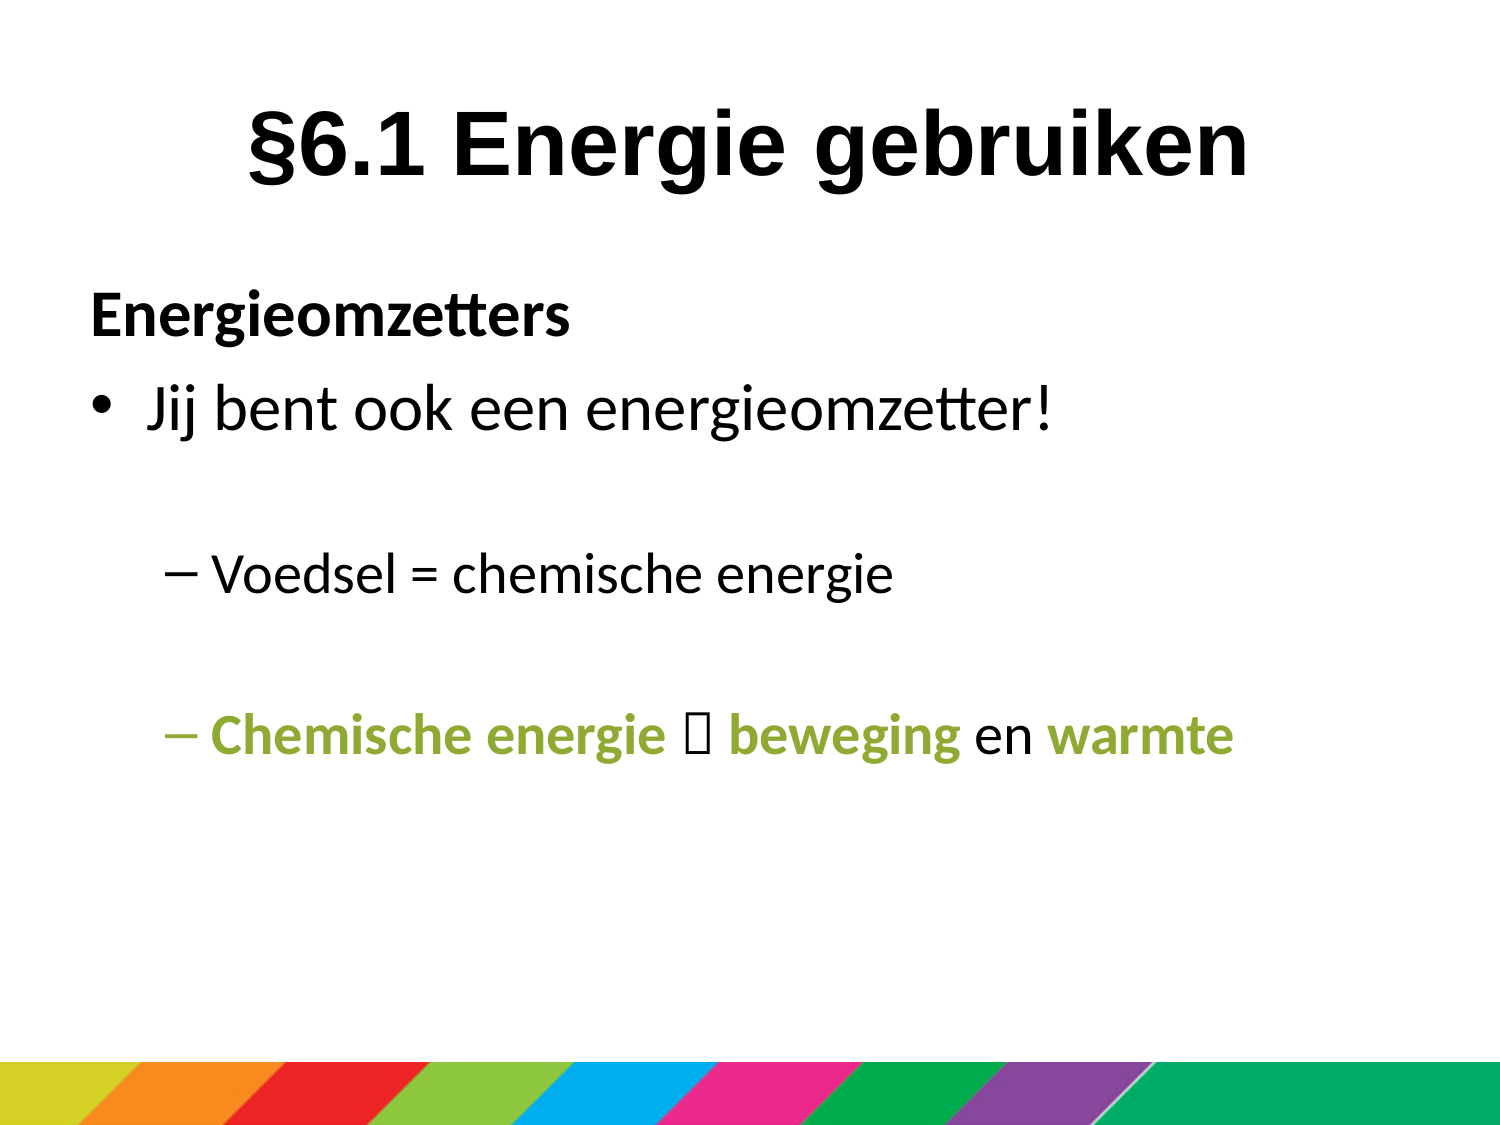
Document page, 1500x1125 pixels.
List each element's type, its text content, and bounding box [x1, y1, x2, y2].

list Energieomzetters Jij bent ook een energieomzetter! Voedsel = chemische energie Chemische energie  beweging en warmte [75, 262, 1425, 1005]
picture [0, 1062, 574, 1125]
picture [656, 1062, 1500, 1125]
title §6.1 Energie gebruiken [75, 45, 1425, 233]
